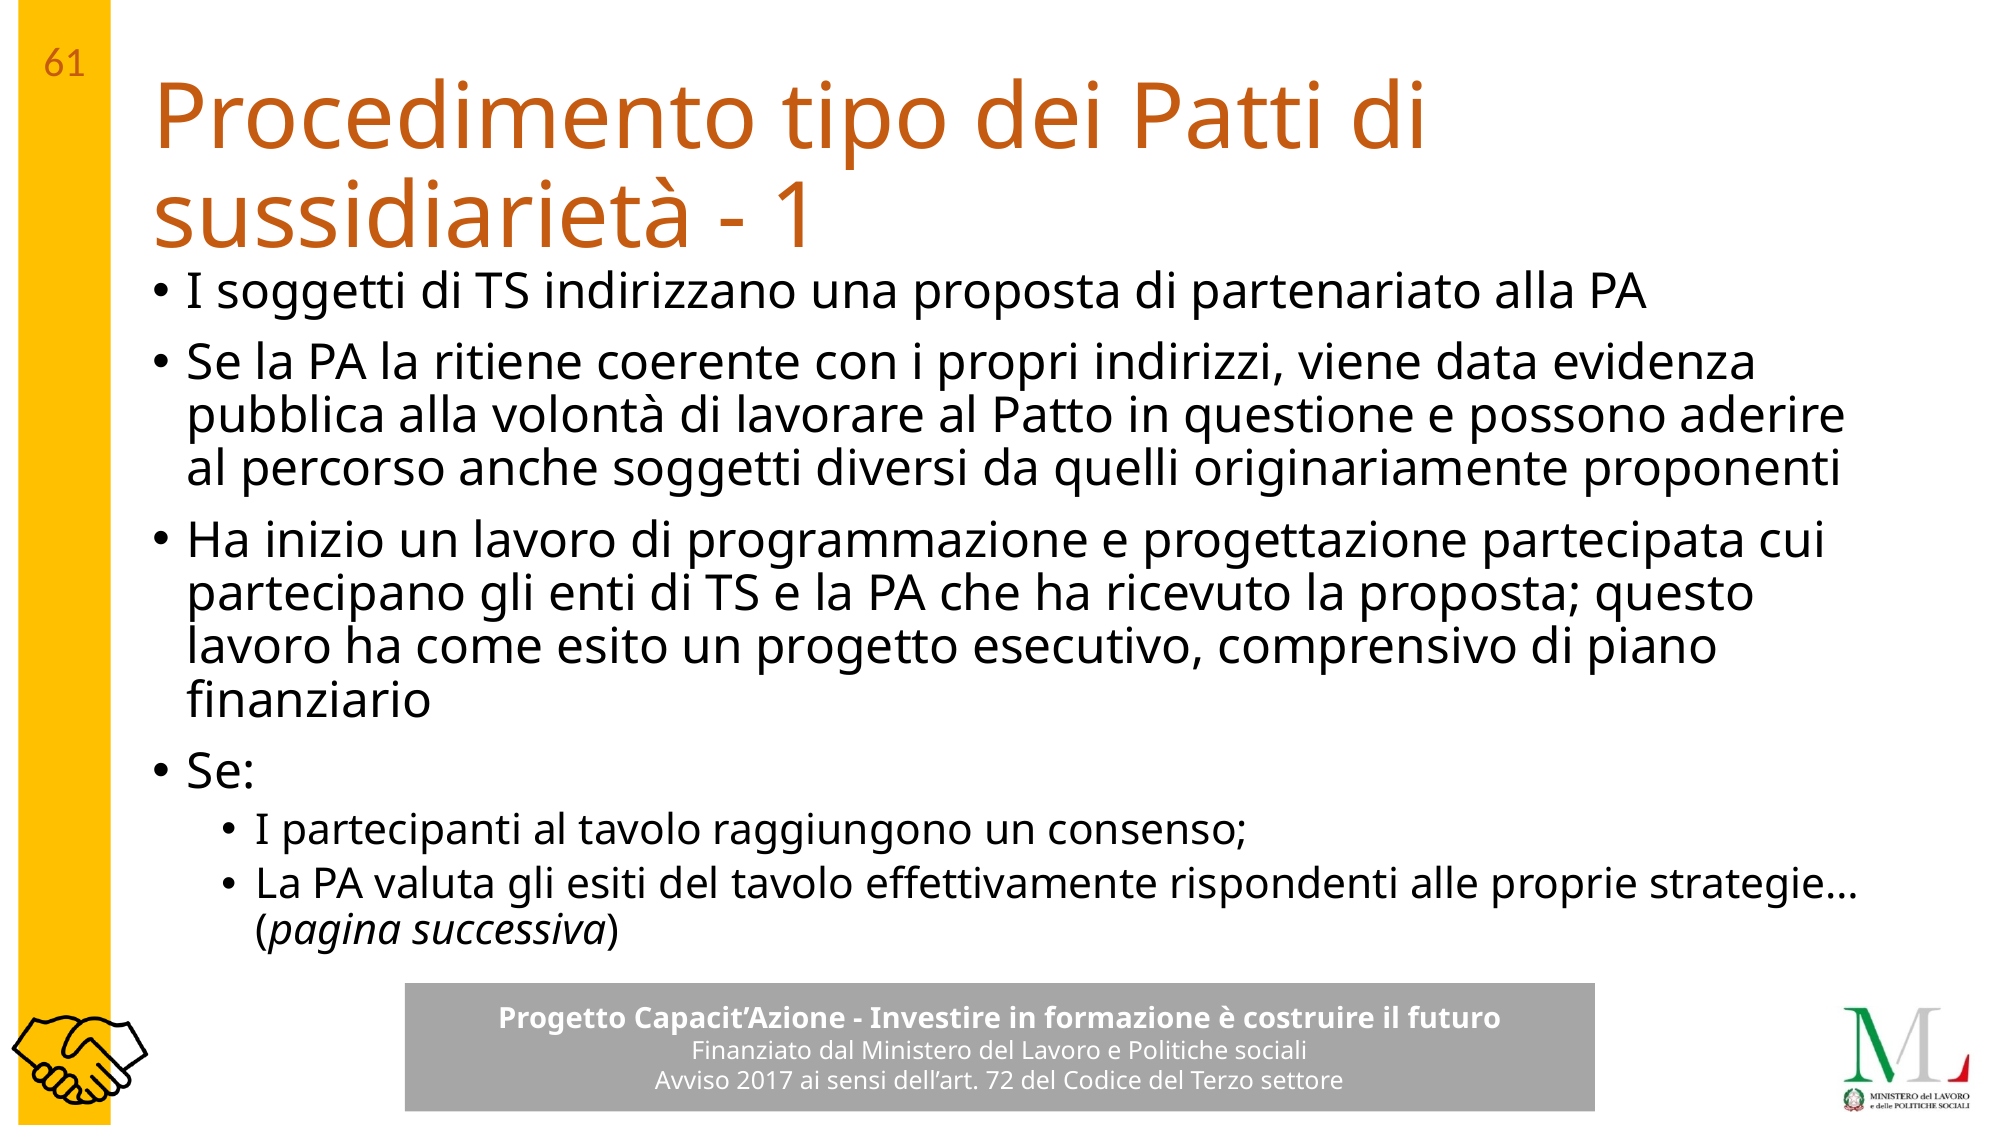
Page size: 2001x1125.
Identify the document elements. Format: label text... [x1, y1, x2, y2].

title Procedimento tipo dei Patti di sussidiarietà - 1 [137, 59, 1863, 257]
picture [10, 1009, 149, 1109]
picture [1826, 1006, 1987, 1112]
list I soggetti di TS indirizzano una proposta di partenariato alla PA Se la PA la ritiene coerente con i propri indirizzi, viene data evidenza pubblica alla volontà di lavorare al Patto in questione e possono aderire al percorso anche soggetti diversi da quelli originariamente proponenti Ha inizio un lavoro di programmazione e progettazione partecipata cui partecipano gli enti di TS e la PA che ha ricevuto la proposta; questo lavoro ha come esito un progetto esecutivo, comprensivo di piano finanziario Se: I partecipanti al tavolo raggiungono un consenso; La PA valuta gli esiti del tavolo effettivamente rispondenti alle proprie strategie… (pagina successiva) [137, 257, 1907, 969]
slide_number 61 [1911, 1057, 1995, 1118]
